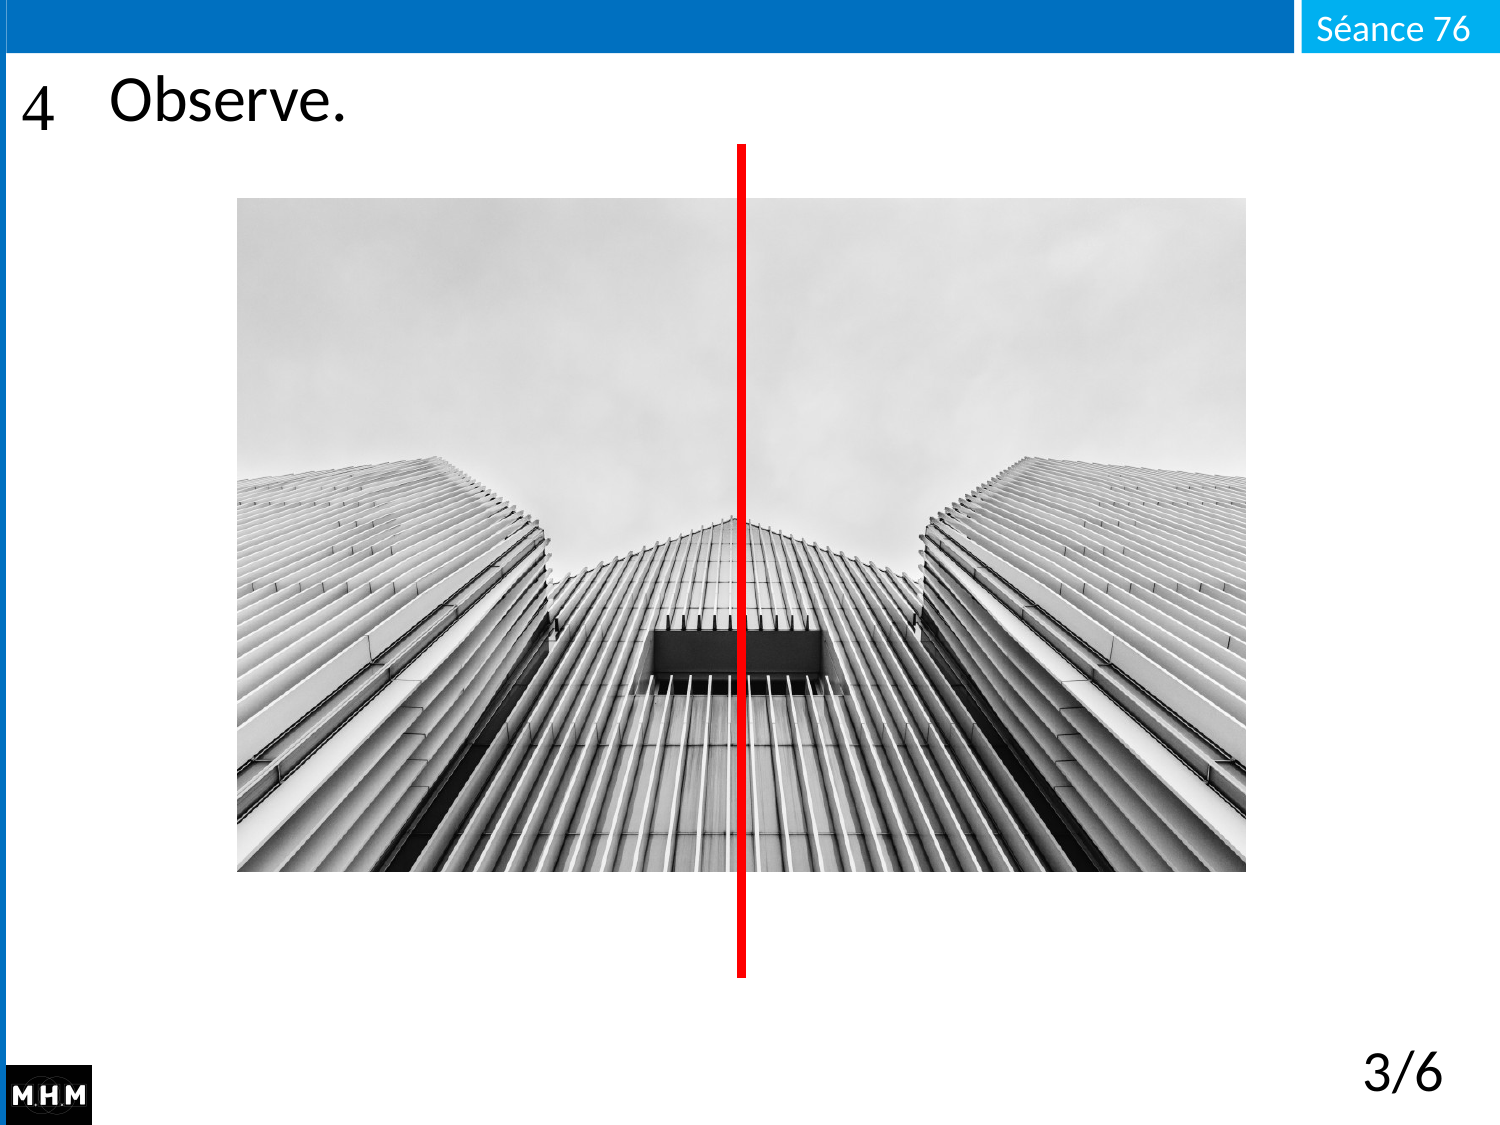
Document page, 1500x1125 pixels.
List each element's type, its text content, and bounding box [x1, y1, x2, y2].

title Observe. [94, 57, 1389, 144]
picture [237, 198, 741, 872]
picture [6, 1065, 92, 1125]
picture [742, 198, 1246, 872]
text_box 3/6 [1319, 1026, 1488, 1111]
